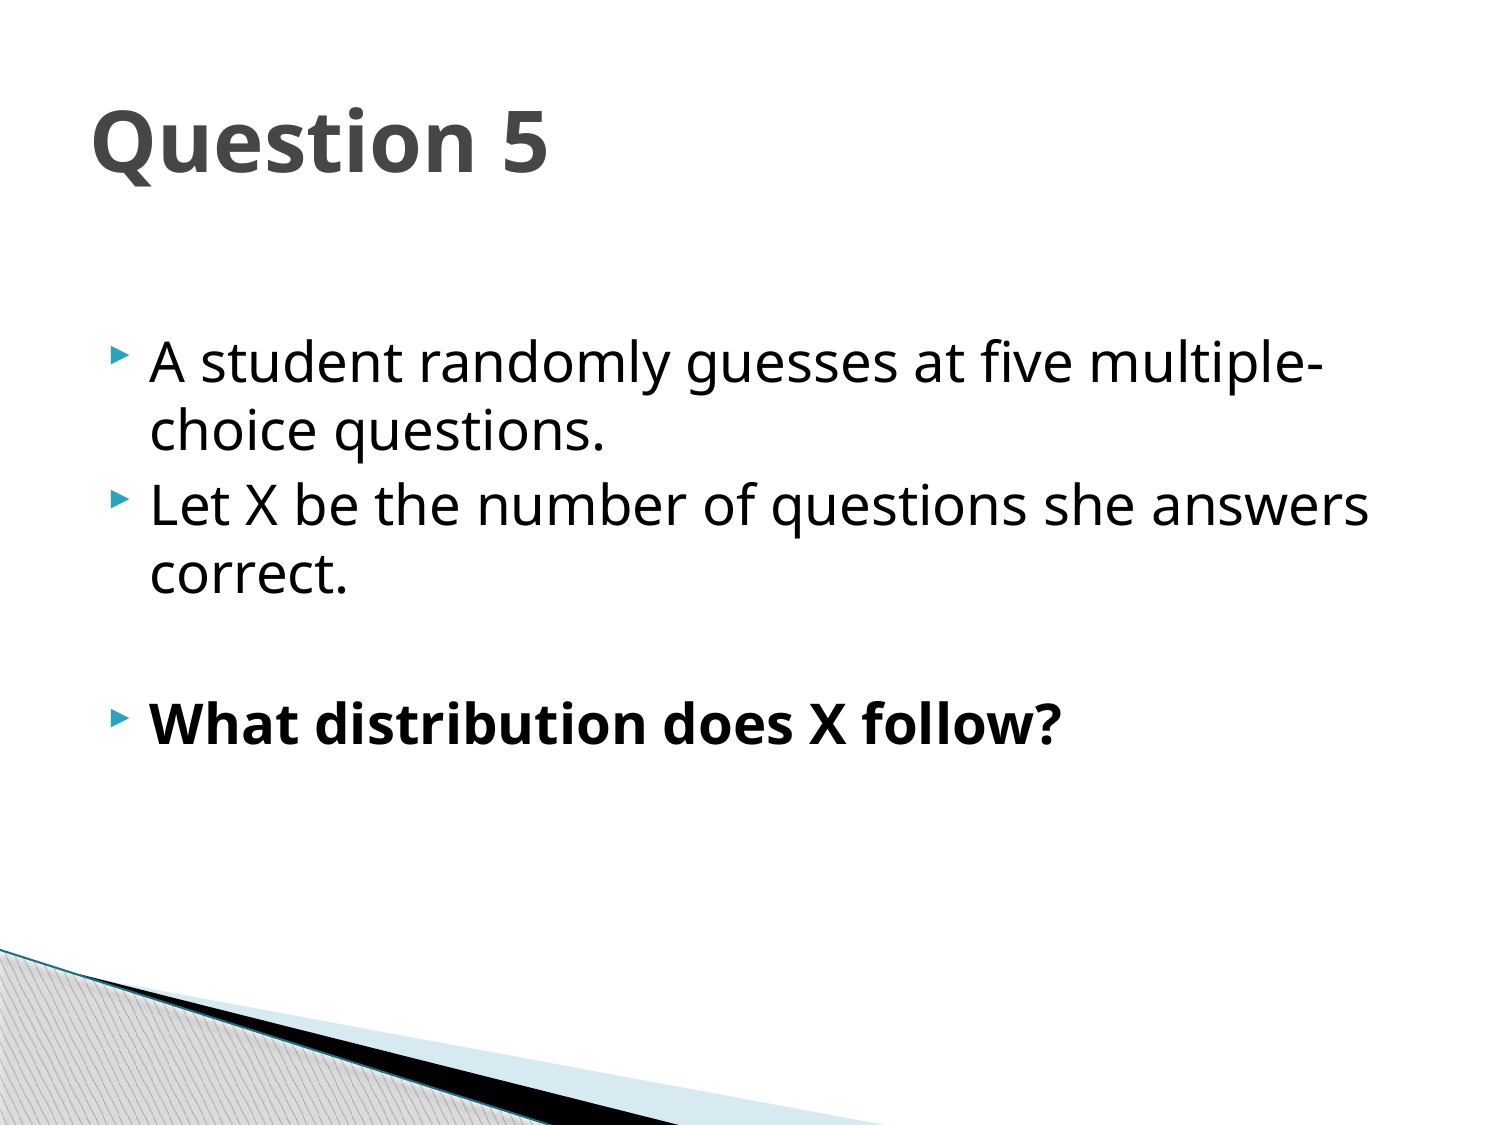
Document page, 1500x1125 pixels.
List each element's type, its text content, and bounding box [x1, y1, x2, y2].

list A student randomly guesses at five multiple-choice questions. Let X be the number of questions she answers correct. What distribution does X follow? [75, 243, 1425, 986]
title Question 5 [75, 45, 1425, 233]
